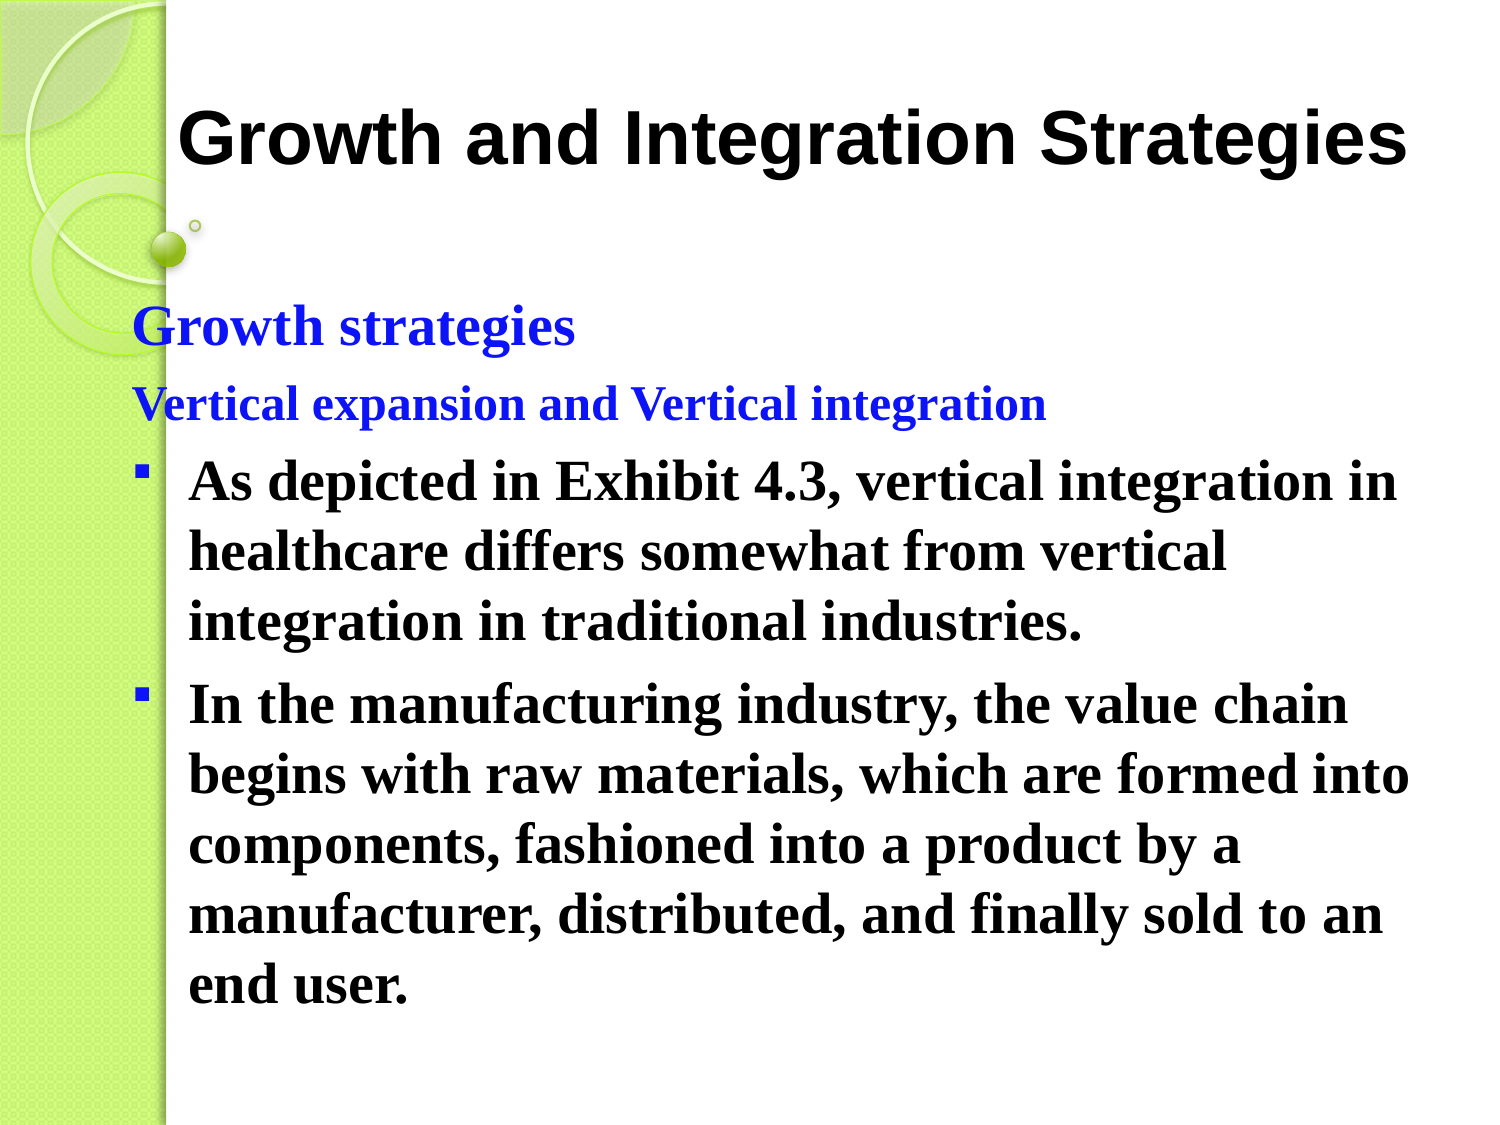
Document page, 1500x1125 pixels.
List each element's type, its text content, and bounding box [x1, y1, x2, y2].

title Growth and Integration Strategies [162, 59, 1450, 188]
subtitle Growth strategies Vertical expansion and Vertical integration As depicted in Exhibit 4.3, vertical integration in healthcare differs somewhat from vertical integration in traditional industries. In the manufacturing industry, the value chain begins with raw materials, which are formed into components, fashioned into a product by a manufacturer, distributed, and finally sold to an end user. [112, 287, 1438, 1075]
